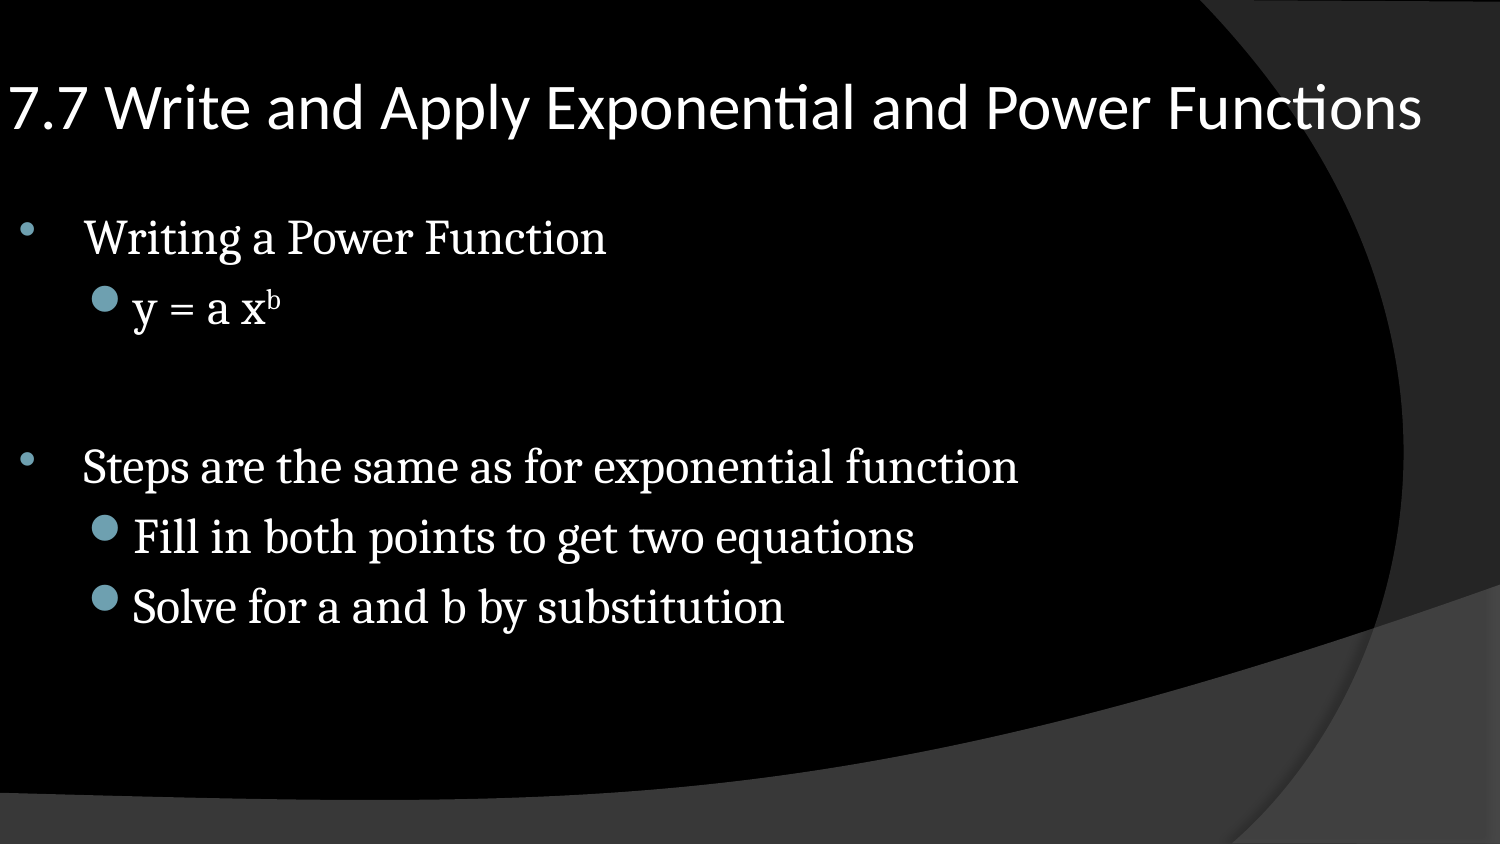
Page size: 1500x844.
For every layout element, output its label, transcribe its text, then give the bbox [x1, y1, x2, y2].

title 7.7 Write and Apply Exponential and Power Functions [0, 33, 1500, 175]
list Writing a Power Function y = a xb Steps are the same as for exponential function Fill in both points to get two equations Solve for a and b by substitution [0, 196, 1500, 754]
